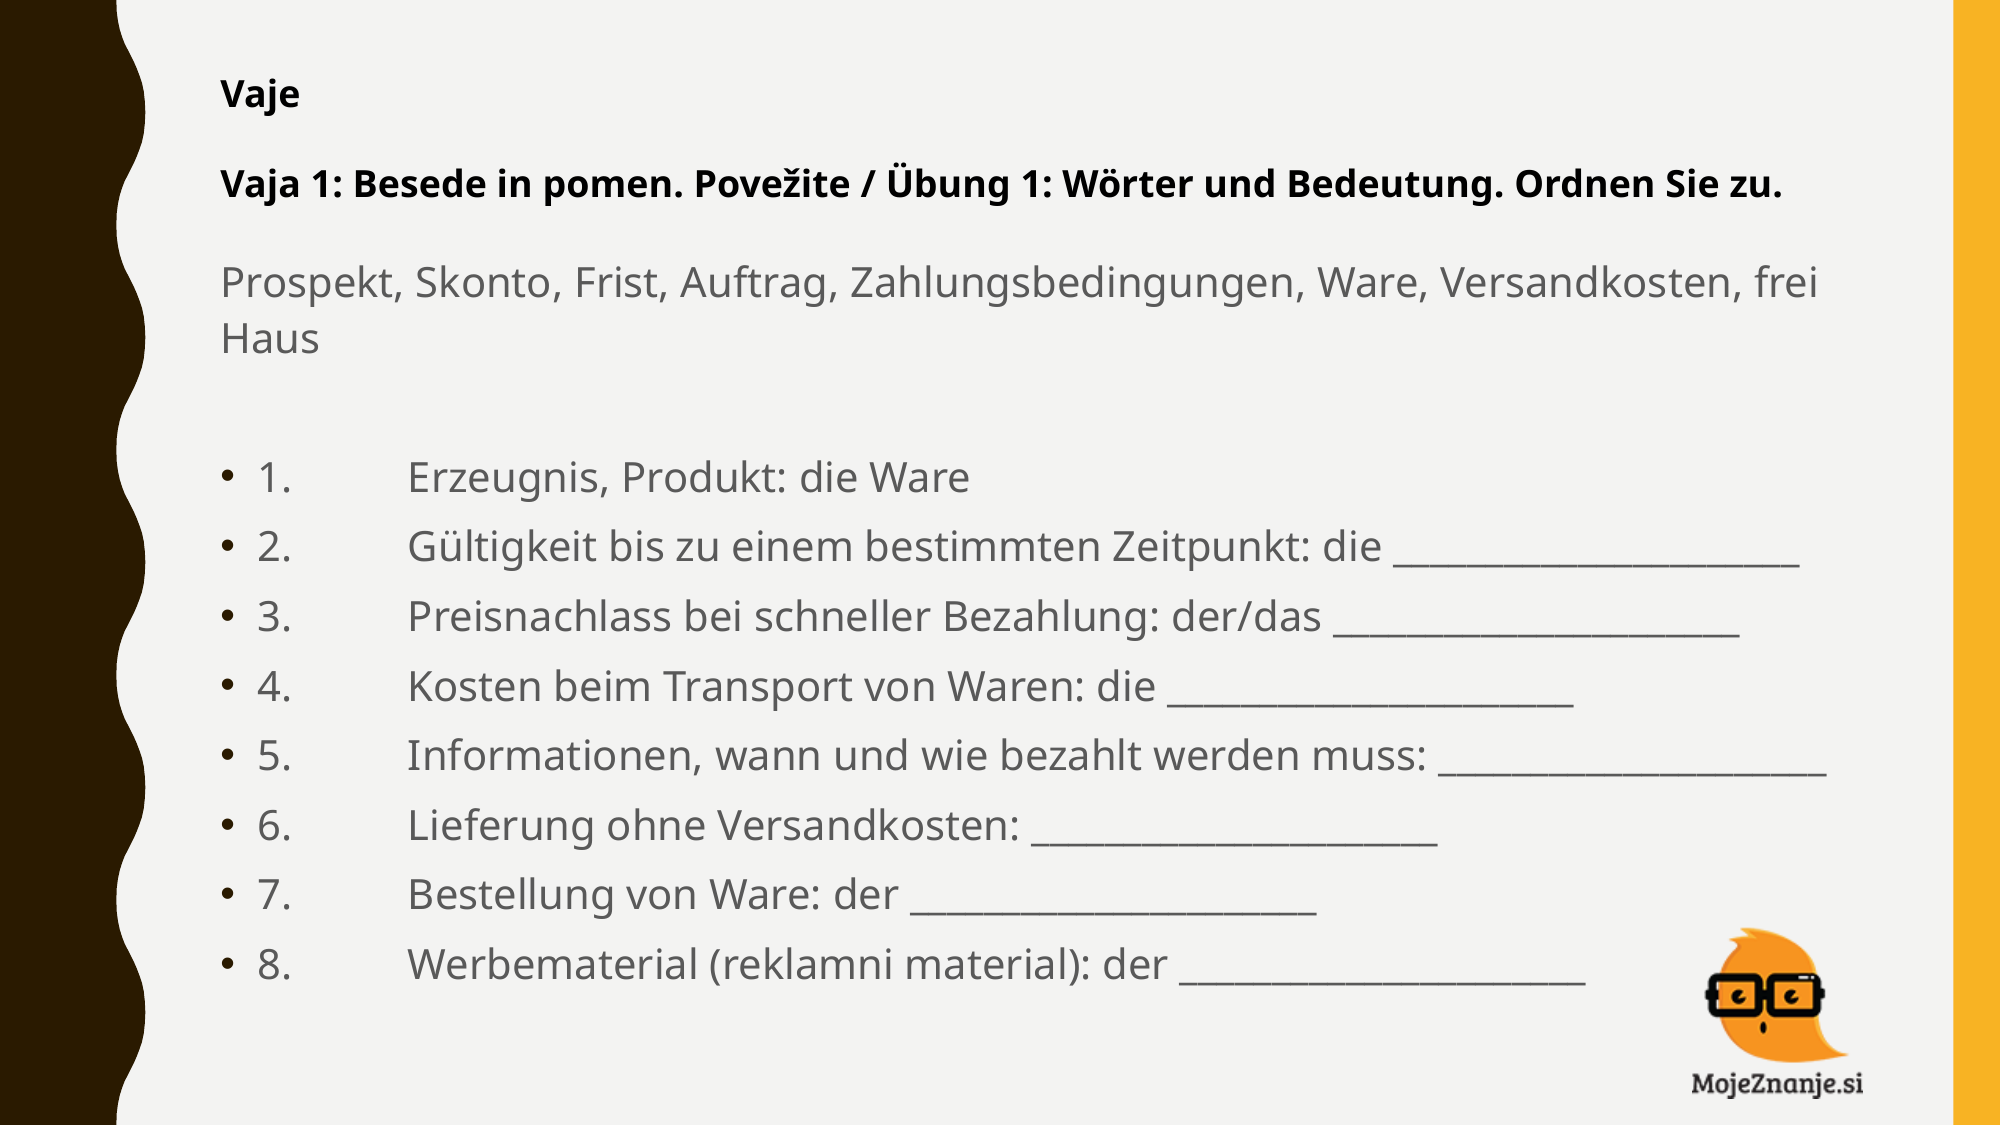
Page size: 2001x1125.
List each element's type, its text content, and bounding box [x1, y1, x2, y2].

list Prospekt, Skonto, Frist, Auftrag, Zahlungsbedingungen, Ware, Versandkosten, frei Haus 1. Erzeugnis, Produkt: die Ware 2. Gültigkeit bis zu einem bestimmten Zeitpunkt: die ______________________ 3. Preisnachlass bei schneller Bezahlung: der/das ______________________ 4. Kosten beim Transport von Waren: die ______________________ 5. Informationen, wann und wie bezahlt werden muss: _____________________ 6. Lieferung ohne Versandkosten: ______________________ 7. Bestellung von Ware: der ______________________ 8. Werbematerial (reklamni material): der ______________________ [205, 243, 1875, 1041]
title Vaje Vaja 1: Besede in pomen. Povežite / Übung 1: Wörter und Bedeutung. Ordnen Sie zu. [205, 62, 1875, 243]
picture [1692, 1041, 1863, 1099]
